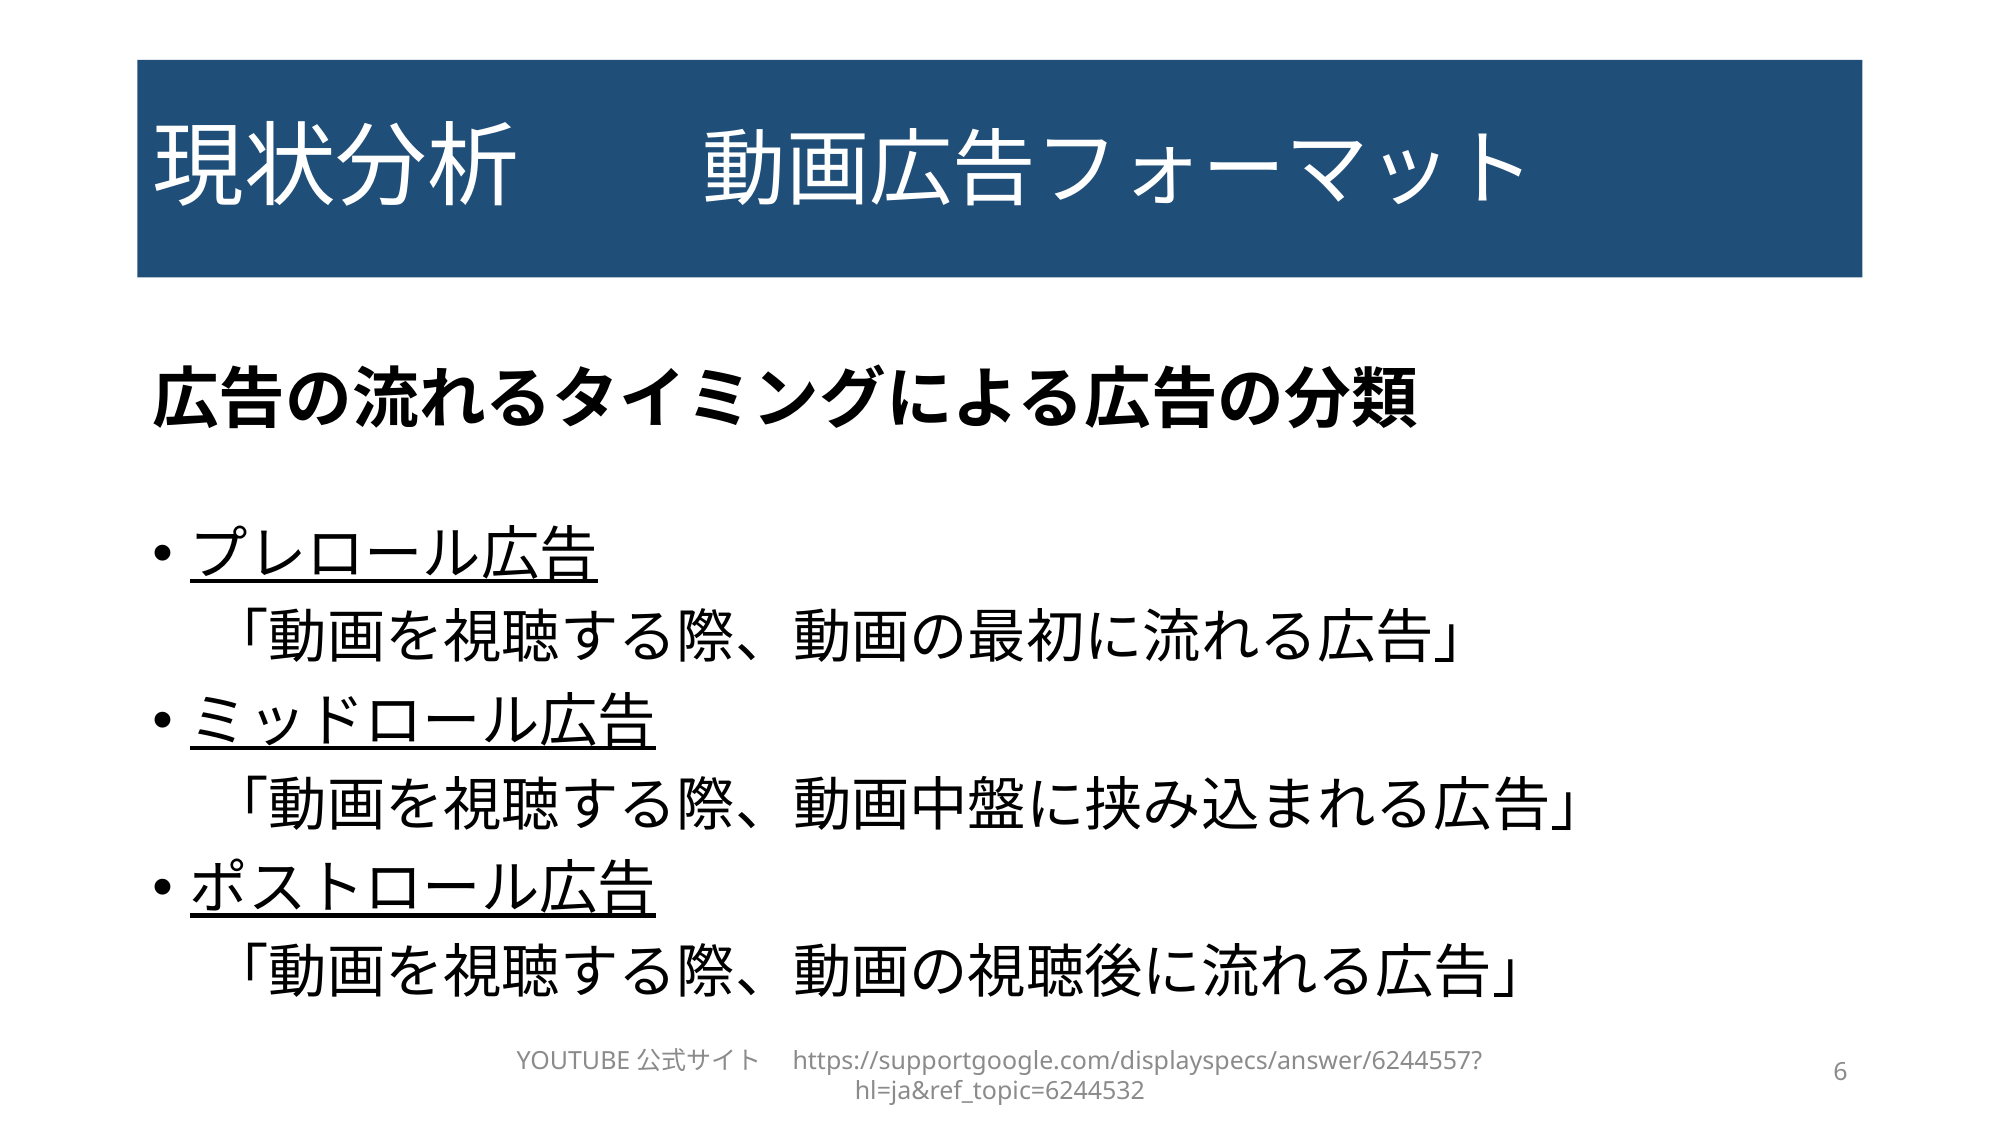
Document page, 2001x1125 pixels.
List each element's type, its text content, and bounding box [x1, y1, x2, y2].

slide_number 6 [1412, 1042, 1863, 1103]
title 現状分析 動画広告フォーマット [137, 59, 1863, 278]
list プレロール広告 「動画を視聴する際、動画の最初に流れる広告」 ミッドロール広告 「動画を視聴する際、動画中盤に挟み込まれる広告」 ポストロール広告 「動画を視聴する際、動画の視聴後に流れる広告」 [137, 516, 1863, 1073]
footer YOUTUBE公式サイト https://supportgoogle.com/displayspecs/answer/6244557?hl=ja&ref_topic=6244532 [483, 1044, 1517, 1105]
text_box 広告の流れるタイミングによる広告の分類 [137, 348, 1452, 444]
